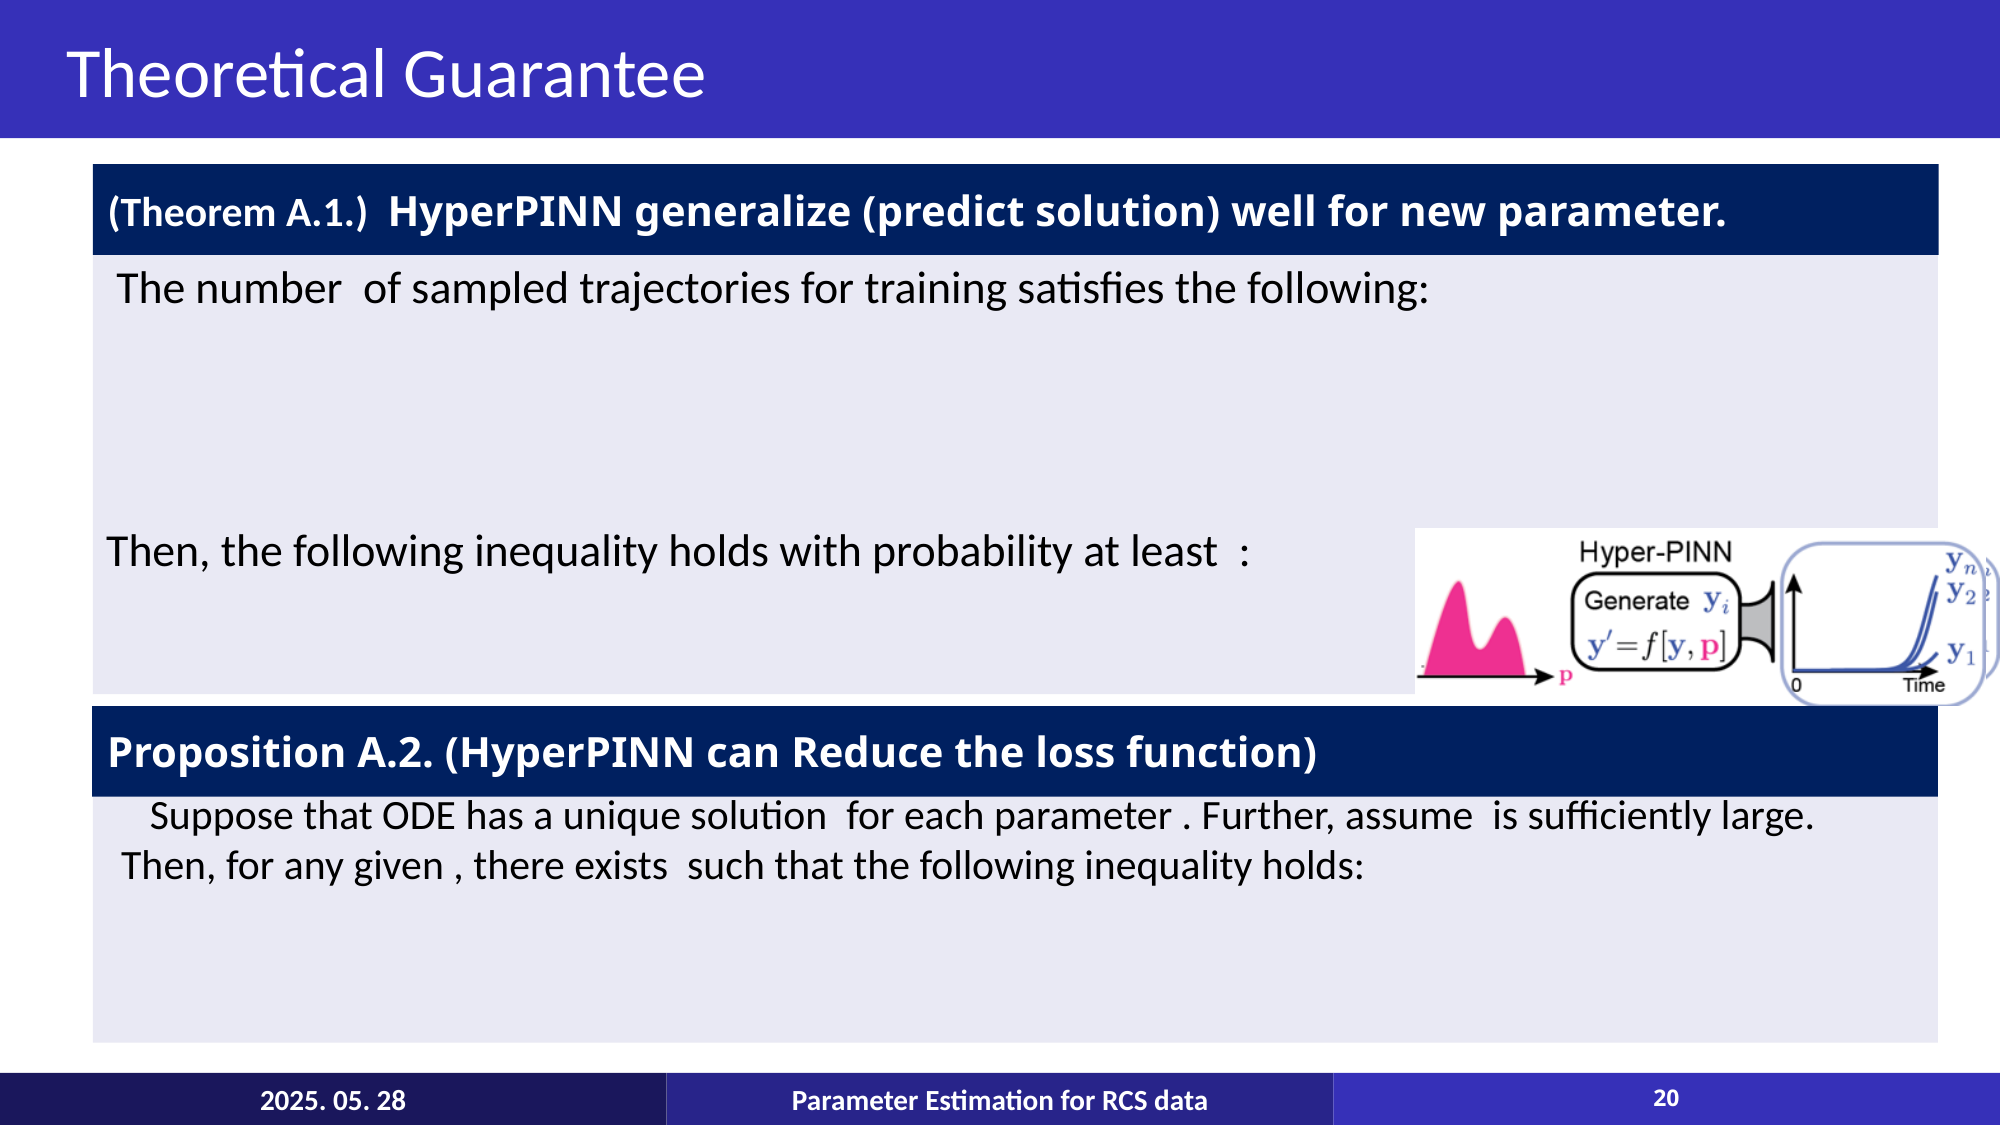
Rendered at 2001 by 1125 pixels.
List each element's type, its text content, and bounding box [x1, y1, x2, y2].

text_box [92, 798, 1939, 1044]
text_box (Theorem A.1.) HyperPINN generalize (predict solution) well for new parameter. [92, 163, 1940, 256]
text_box [92, 256, 1939, 695]
title Theoretical Guarantee [51, 28, 1949, 122]
picture [1415, 528, 2000, 707]
text_box Proposition A.2. (HyperPINN can Reduce the loss function) [91, 705, 1939, 798]
